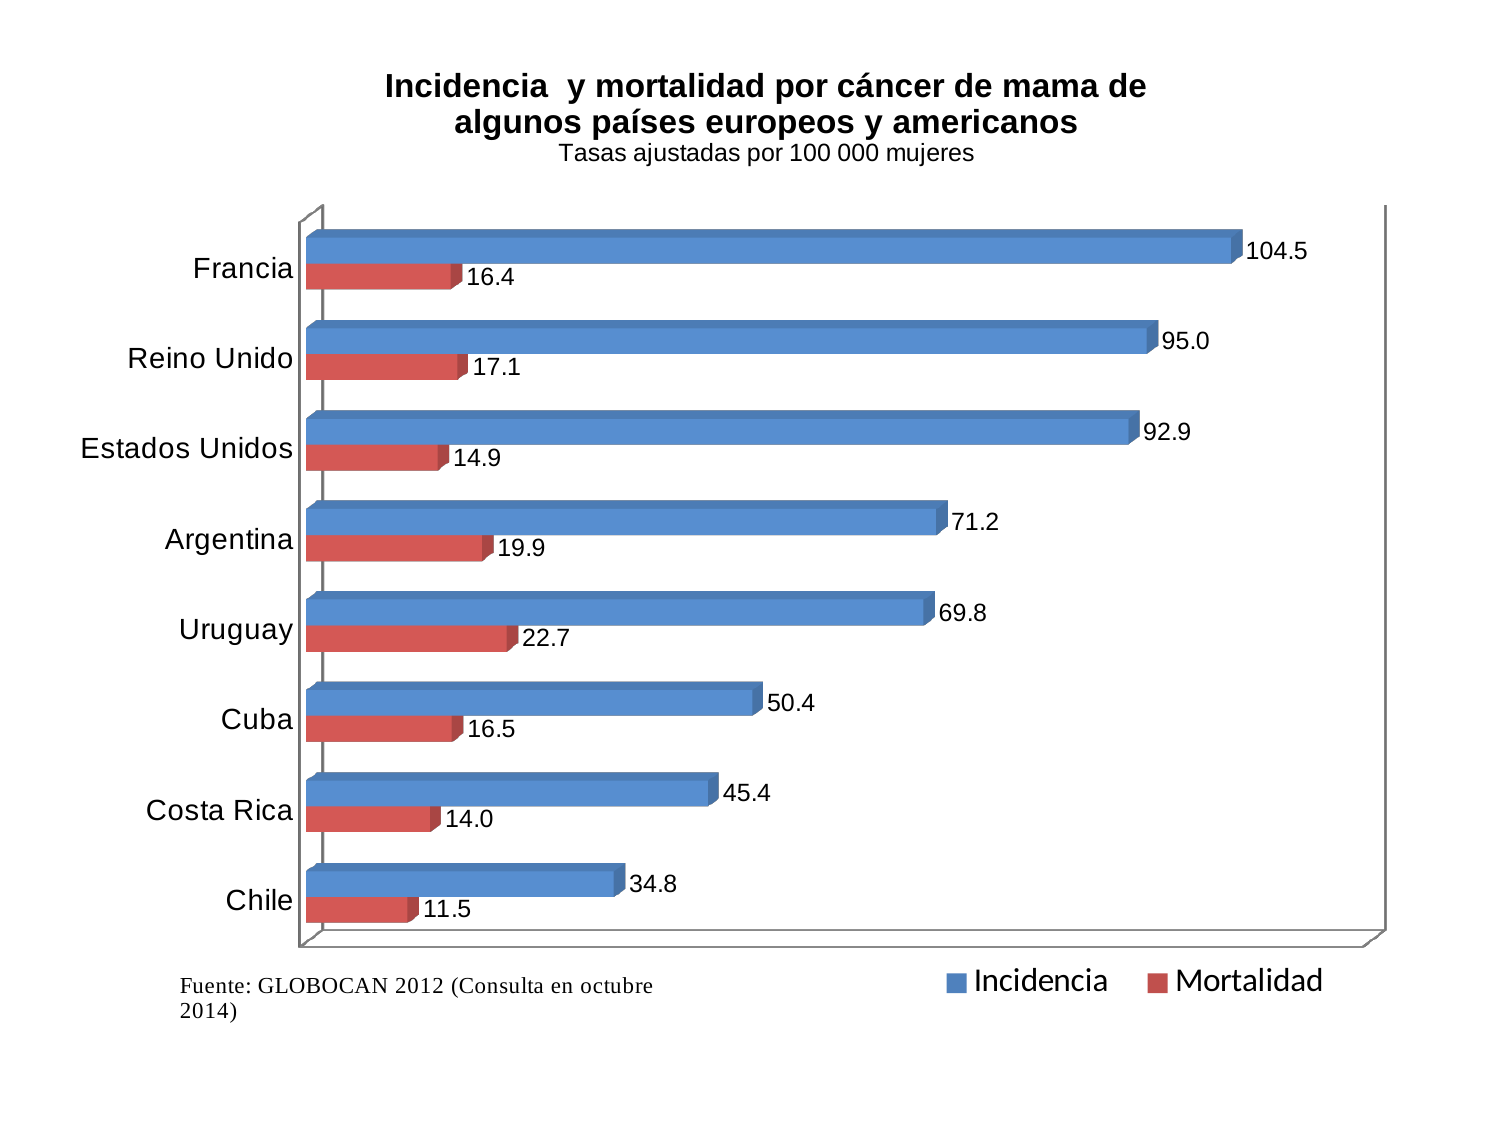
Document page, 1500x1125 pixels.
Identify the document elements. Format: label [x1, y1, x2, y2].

chart [38, 46, 1462, 1079]
